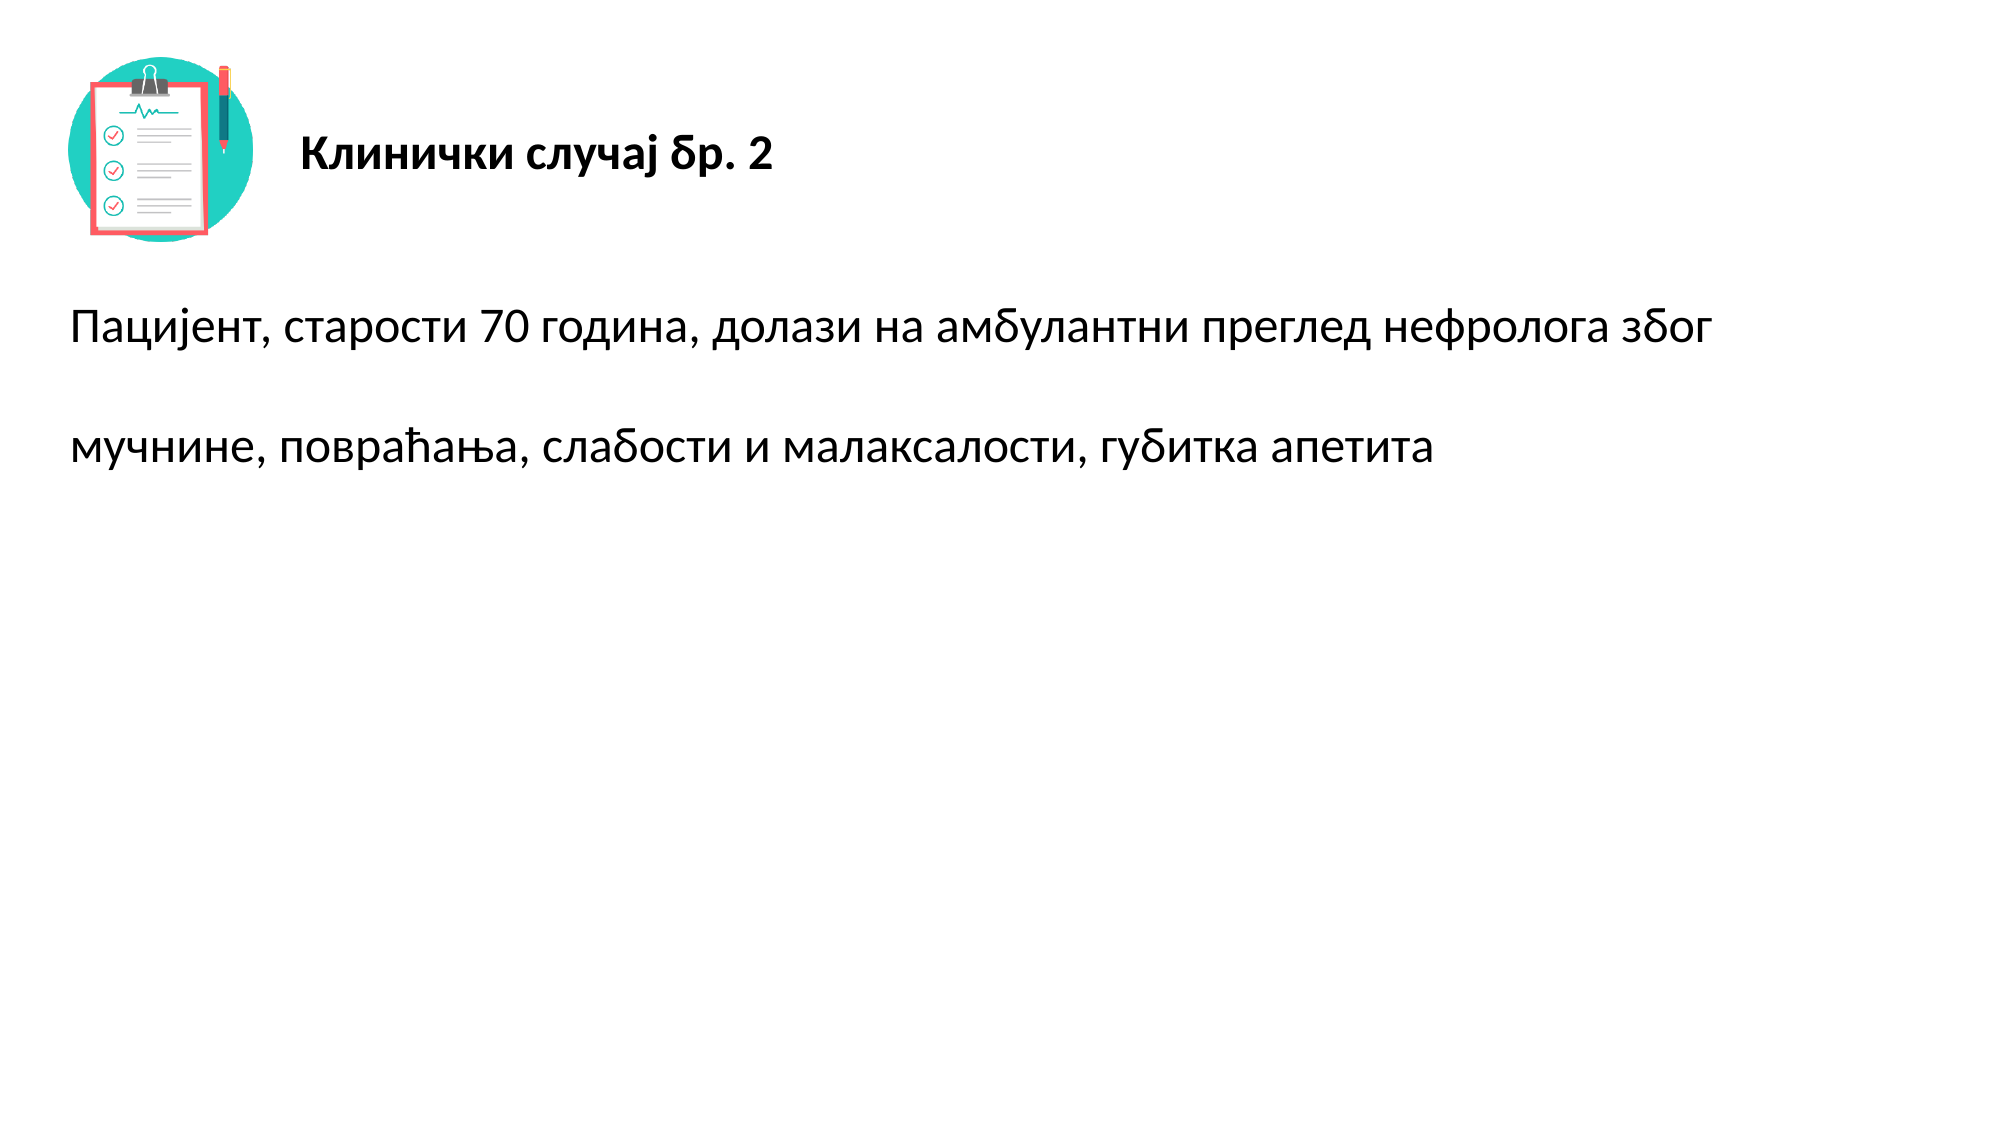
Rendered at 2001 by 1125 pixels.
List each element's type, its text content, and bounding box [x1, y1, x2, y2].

picture [68, 57, 253, 242]
text_box Клинички случај бр. 2 [285, 111, 789, 187]
text_box Пацијент, старости 70 година, долази на амбулантни преглед нефролога због мучнине, повраћања, слабости и малаксалости, губитка апетита [55, 284, 1884, 480]
